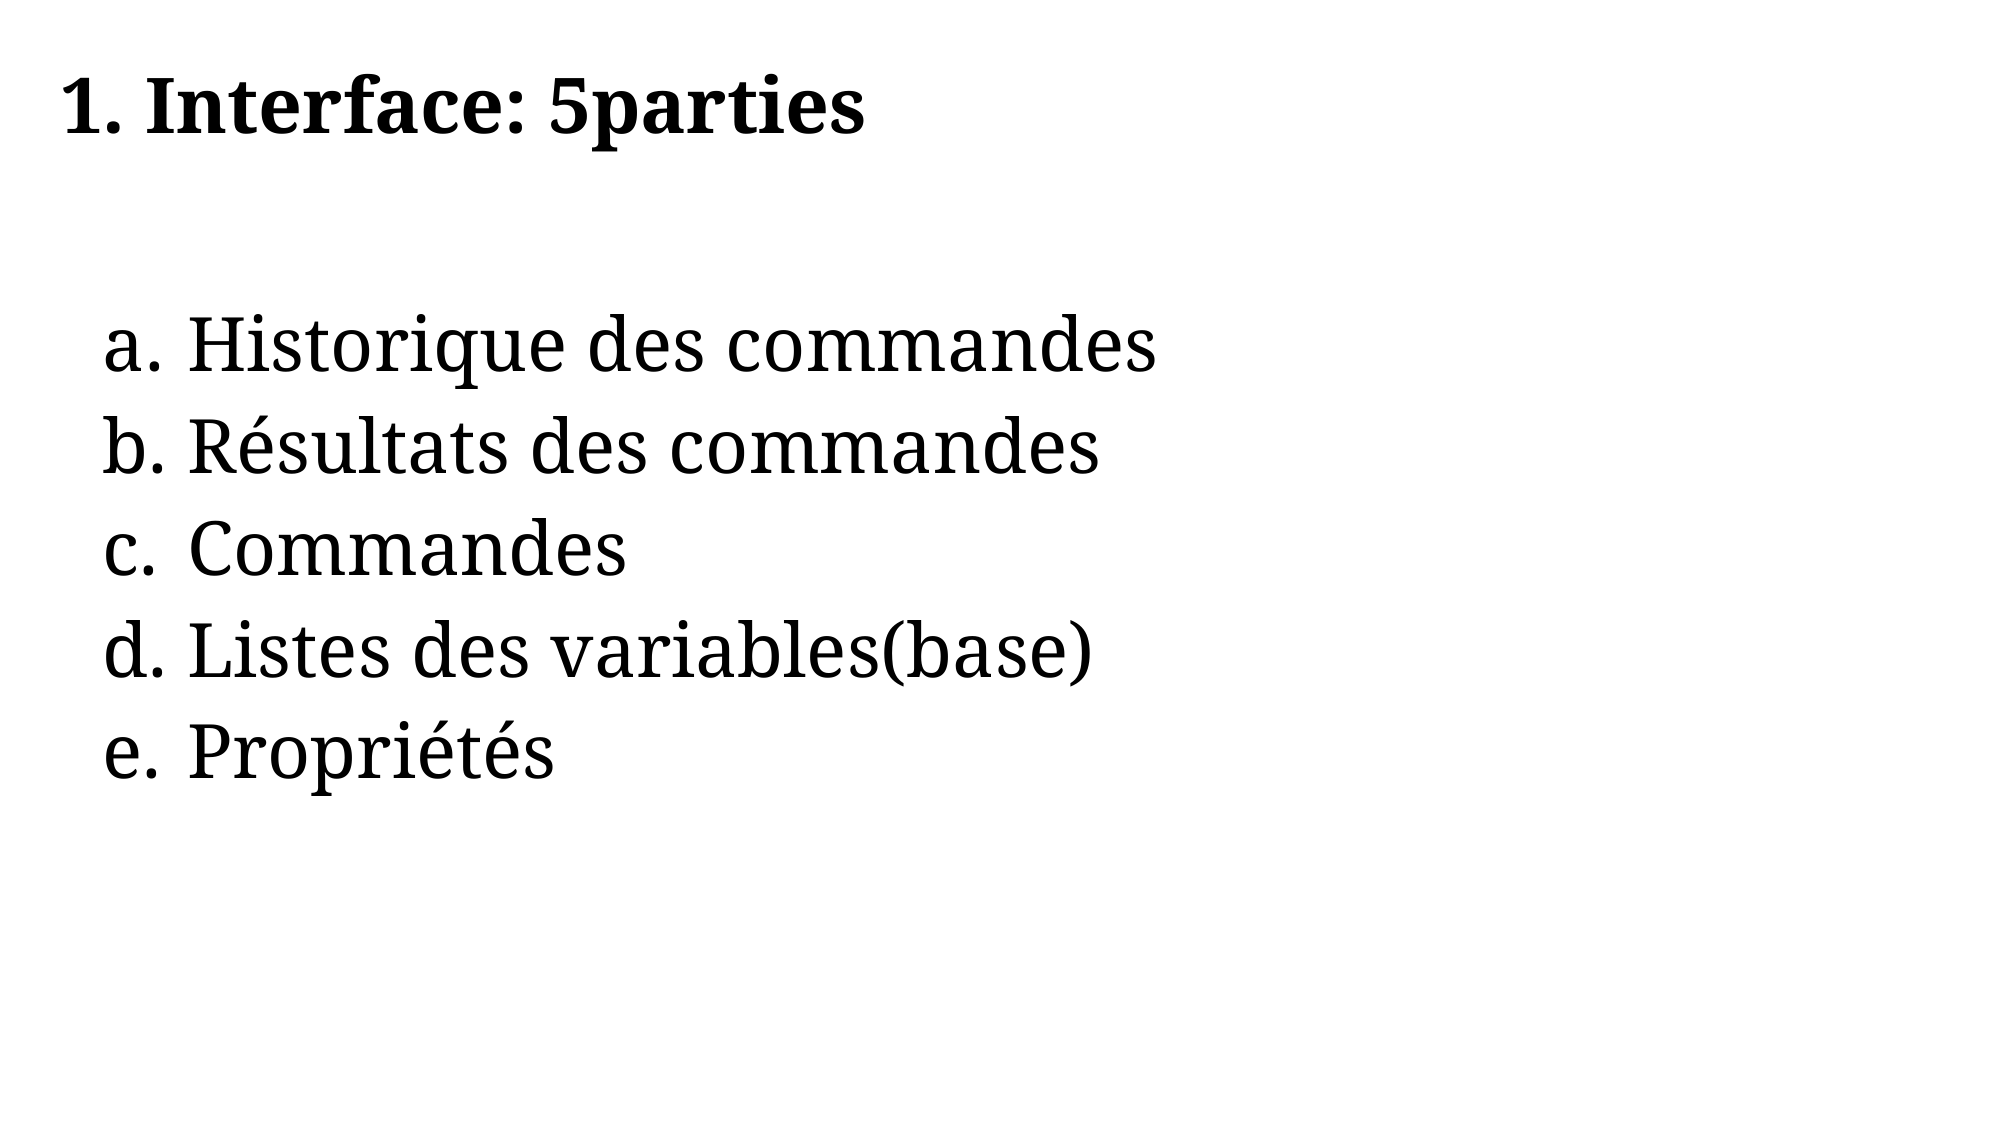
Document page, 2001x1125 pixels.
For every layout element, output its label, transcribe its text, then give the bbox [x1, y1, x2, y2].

list Historique des commandes Résultats des commandes Commandes Listes des variables(base) Propriétés [87, 299, 1848, 825]
title 1. Interface: 5parties [45, 59, 1863, 251]
